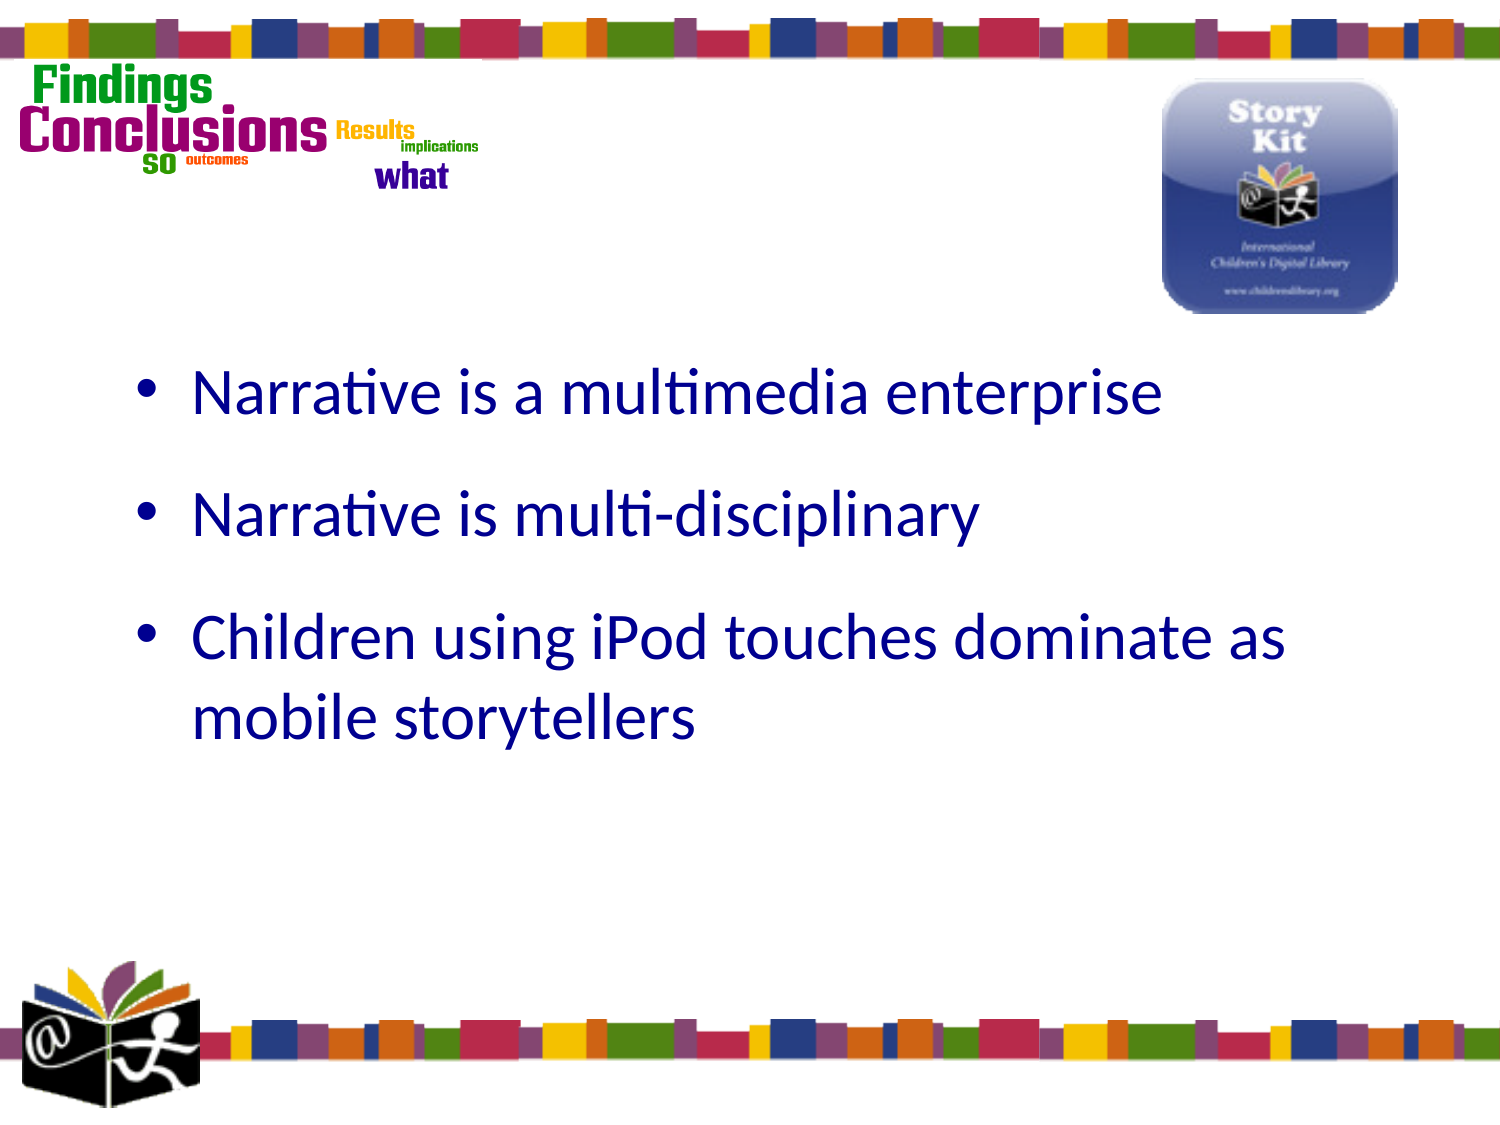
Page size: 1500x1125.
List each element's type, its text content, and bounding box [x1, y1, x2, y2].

picture [14, 59, 482, 196]
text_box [0, 961, 1500, 1108]
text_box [0, 18, 1500, 63]
picture [1162, 78, 1398, 314]
text_box Narrative is a multimedia enterprise Narrative is multi-disciplinary Children using iPod touches dominate as mobile storytellers [120, 339, 1433, 819]
